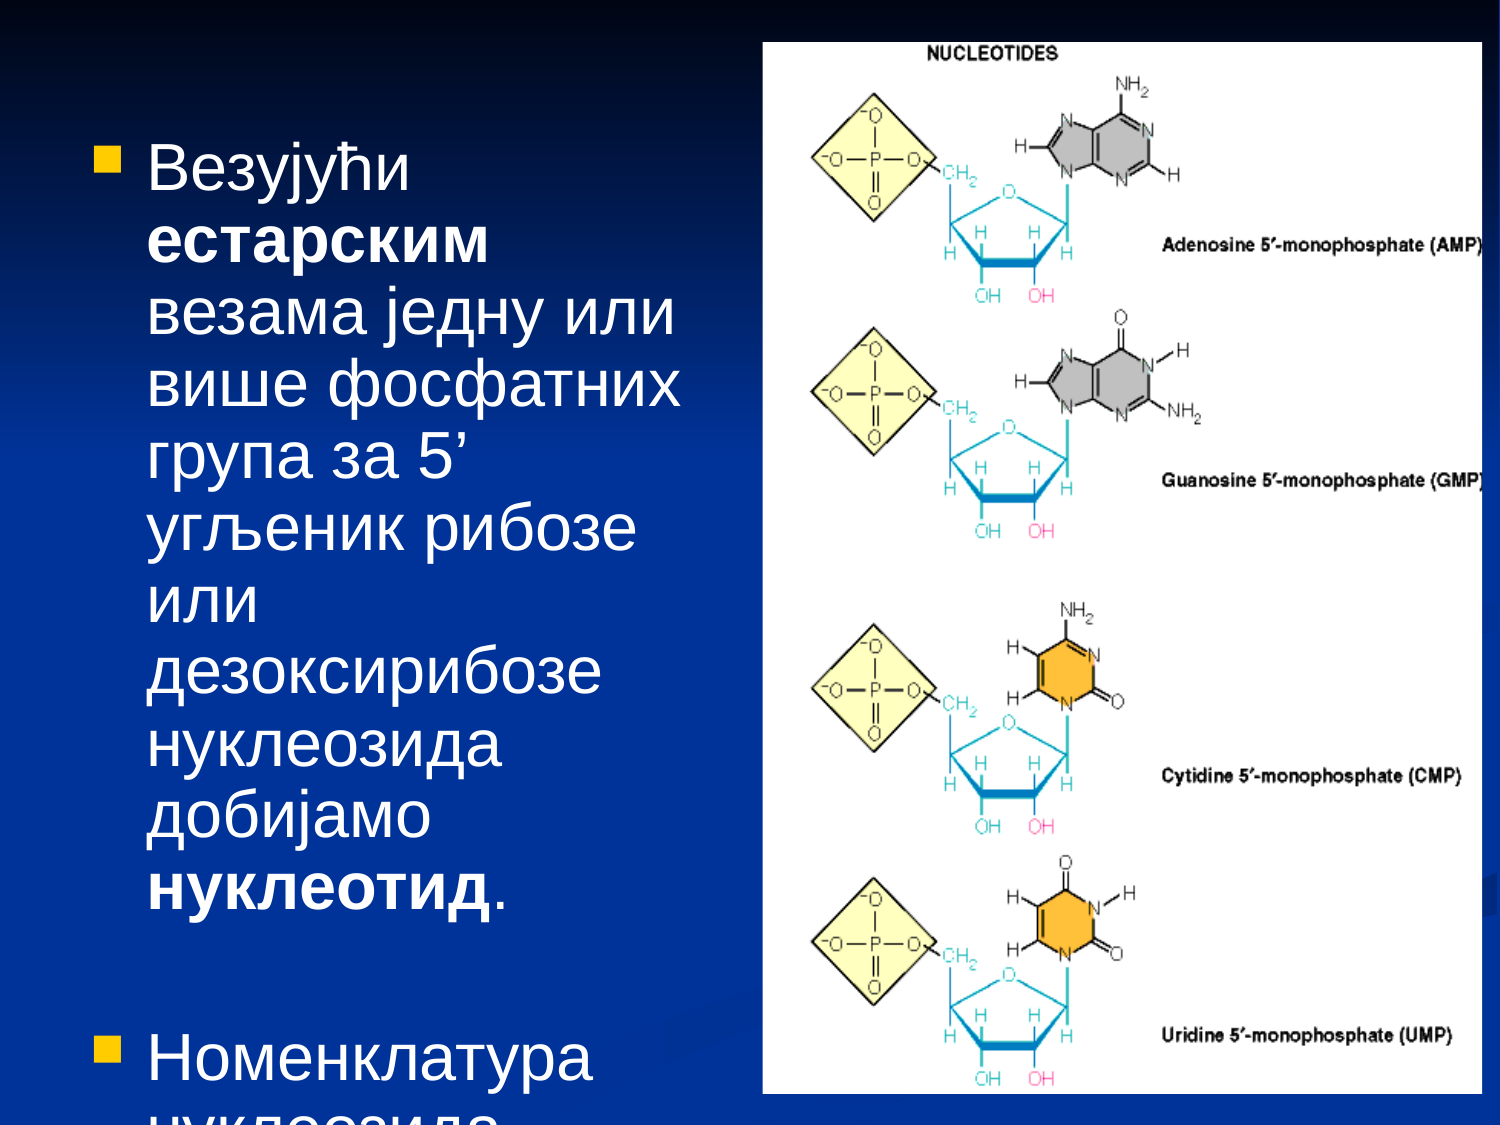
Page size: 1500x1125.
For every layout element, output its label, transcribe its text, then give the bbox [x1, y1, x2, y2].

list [762, 42, 1483, 1095]
list Везујући естарским везама једну или више фосфатних група за 5’ угљеник рибозе или дезоксирибозе нуклеозида добијамо нуклеотид. Номенклатура нуклеозида. [74, 125, 738, 1006]
